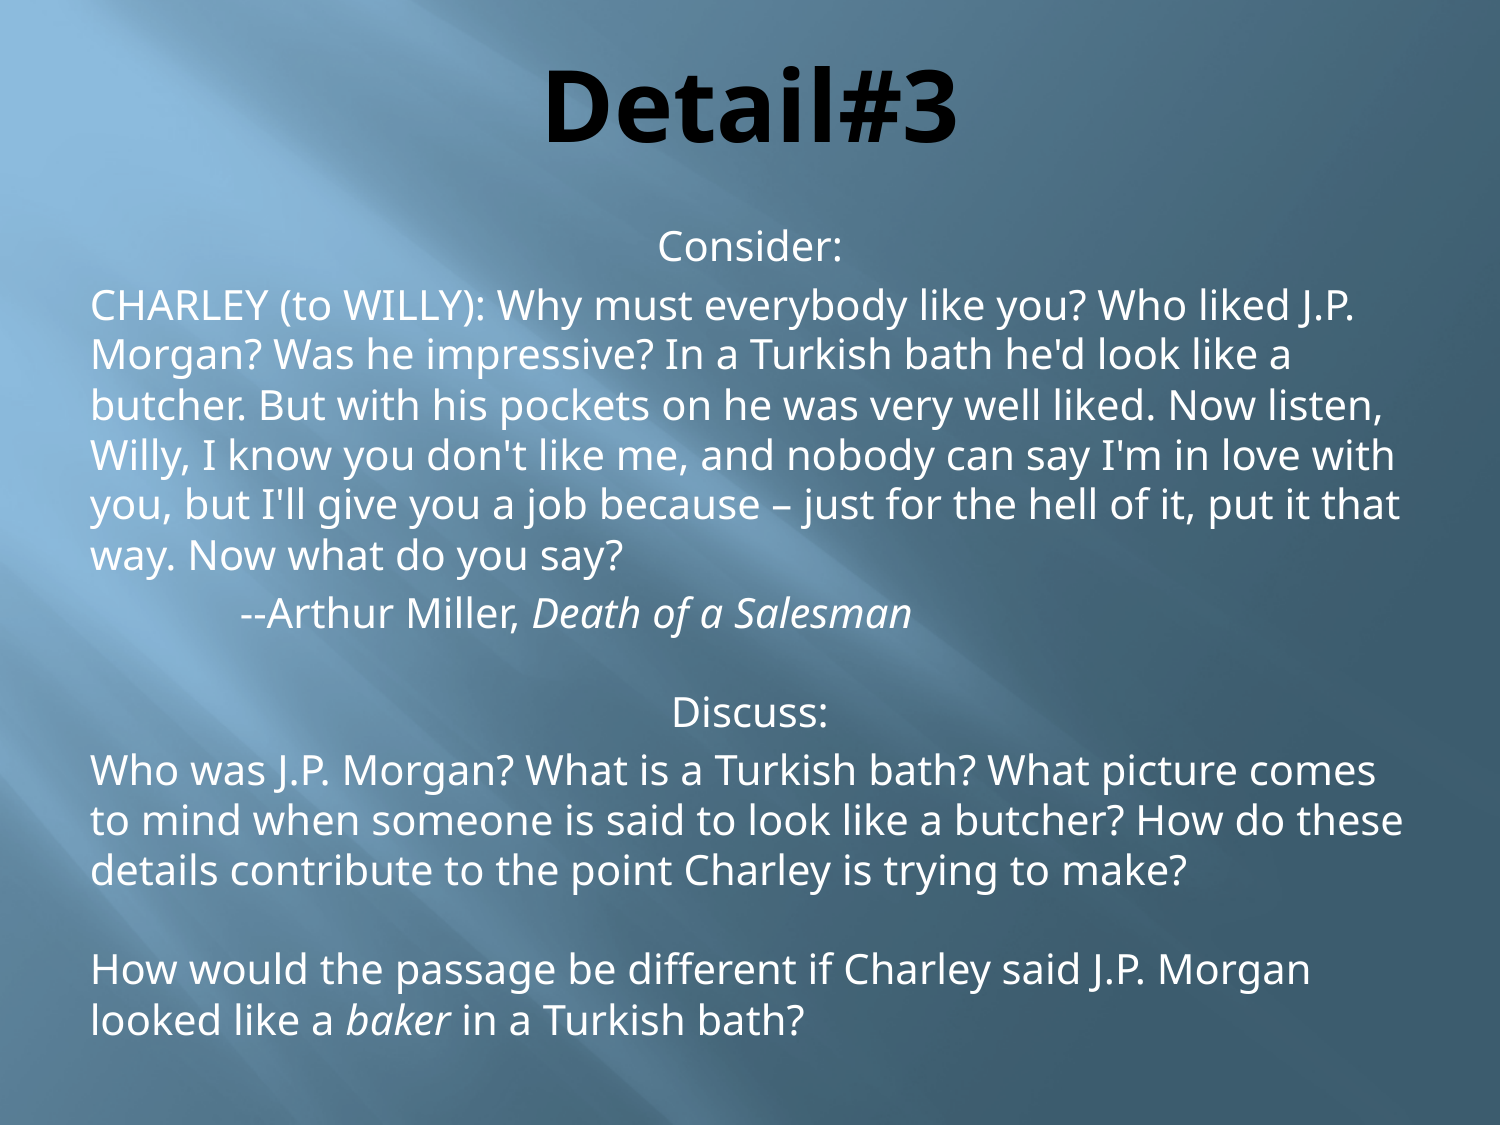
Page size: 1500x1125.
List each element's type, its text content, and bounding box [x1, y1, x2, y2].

title Detail#3 [75, 24, 1425, 163]
subtitle Consider: CHARLEY (to WILLY): Why must everybody like you? Who liked J.P. Morgan? Was he impressive? In a Turkish bath he'd look like a butcher. But with his pockets on he was very well liked. Now listen, Willy, I know you don't like me, and nobody can say I'm in love with you, but I'll give you a job because – just for the hell of it, put it that way. Now what do you say? --Arthur Miller, Death of a Salesman Discuss: Who was J.P. Morgan? What is a Turkish bath? What picture comes to mind when someone is said to look like a butcher? How do these details contribute to the point Charley is trying to make? How would the passage be different if Charley said J.P. Morgan looked like a baker in a Turkish bath? [75, 212, 1425, 1000]
